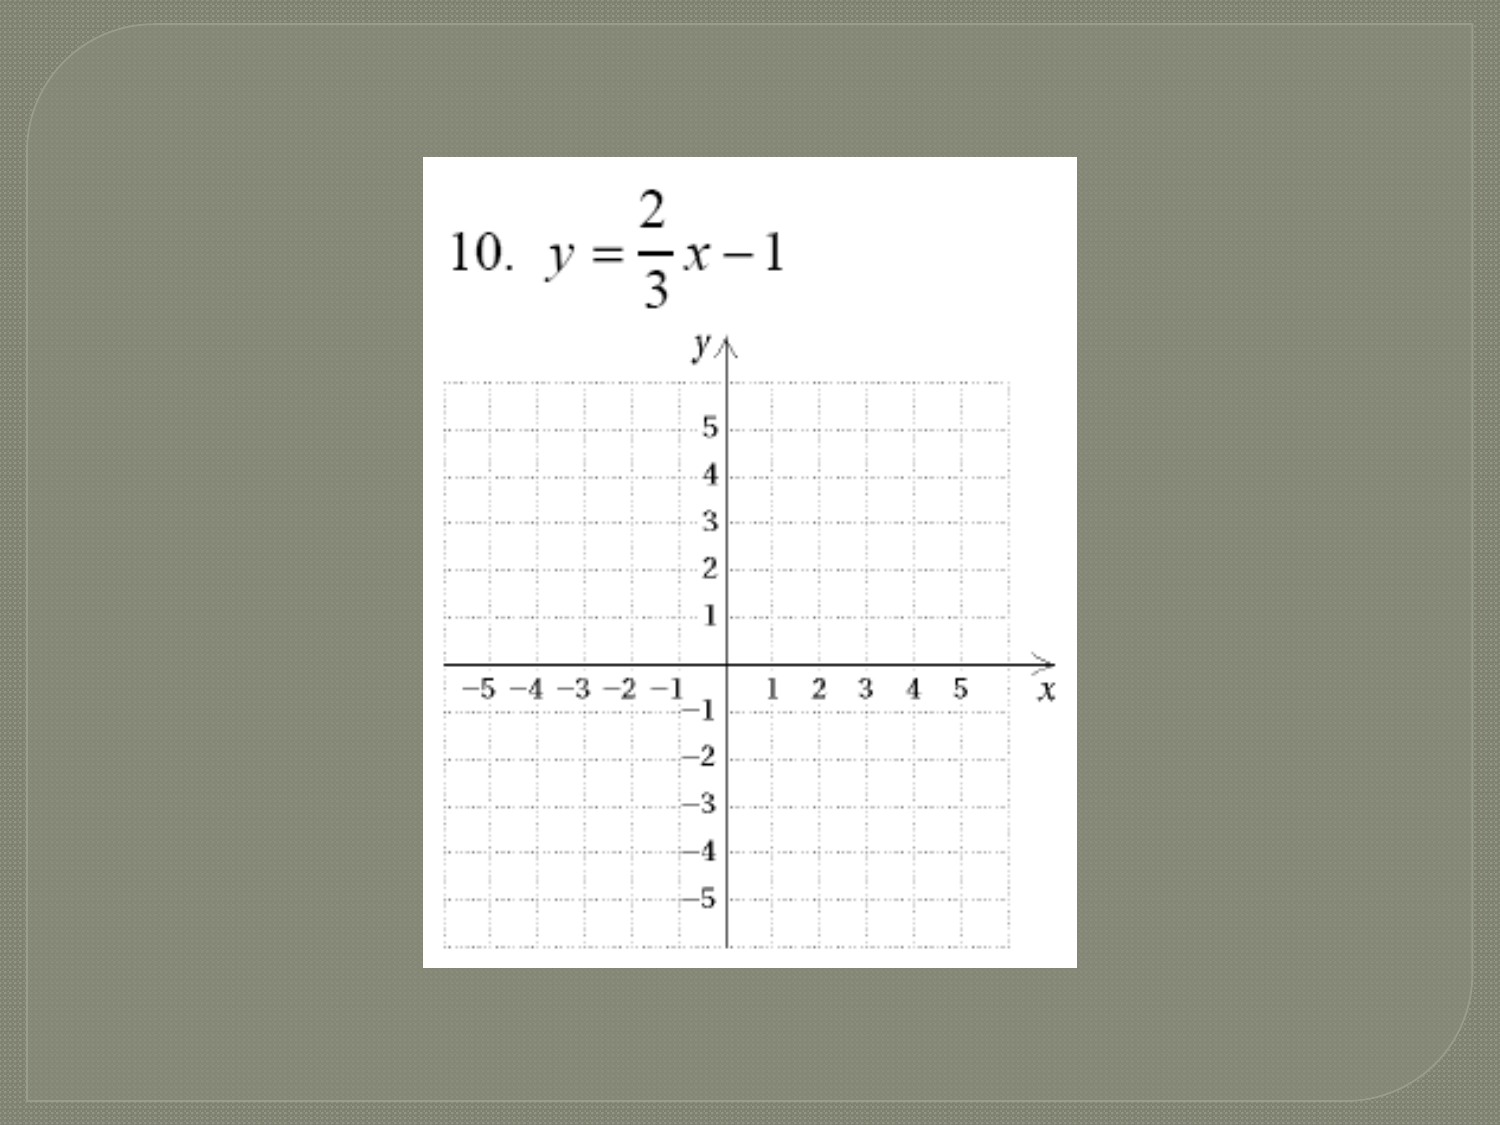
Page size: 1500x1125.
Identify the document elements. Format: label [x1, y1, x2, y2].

picture [422, 157, 1078, 968]
